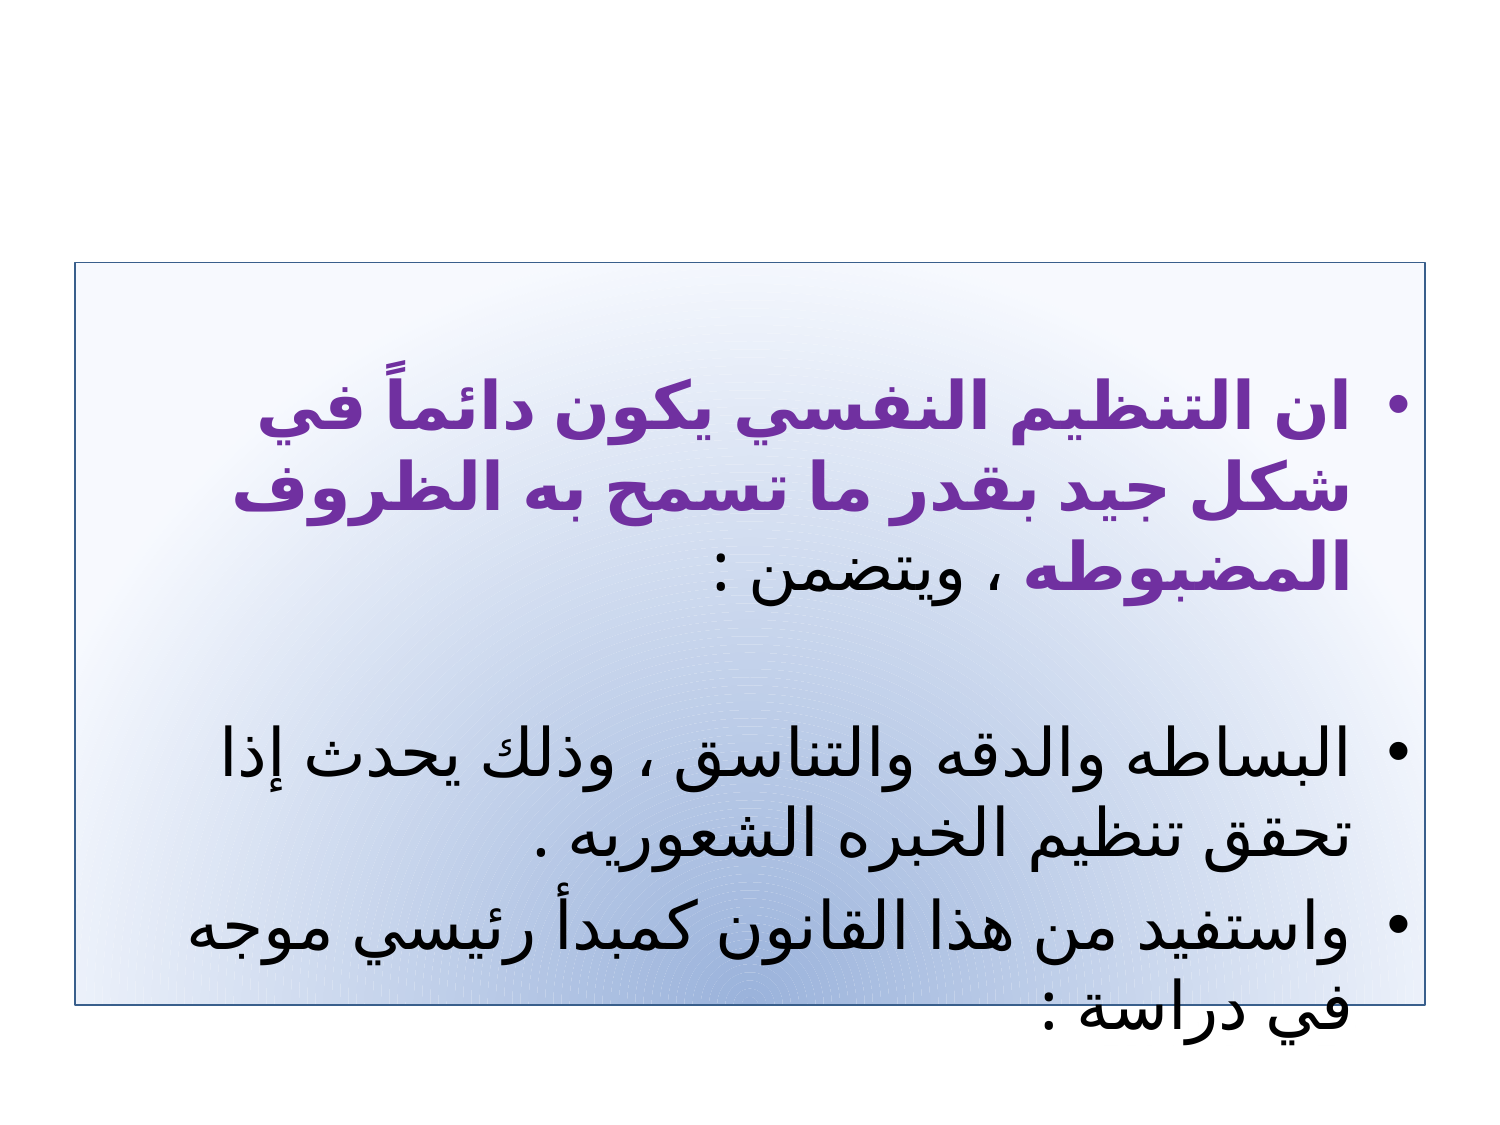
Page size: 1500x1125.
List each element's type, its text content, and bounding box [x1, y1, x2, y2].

list ان التنظيم النفسي يكون دائماً في شكل جيد بقدر ما تسمح به الظروف المضبوطه ، ويتضمن : البساطه والدقه والتناسق ، وذلك يحدث إذا تحقق تنظيم الخبره الشعوريه . واستفيد من هذا القانون كمبدأ رئيسي موجه في دراسة : [74, 262, 1426, 1006]
